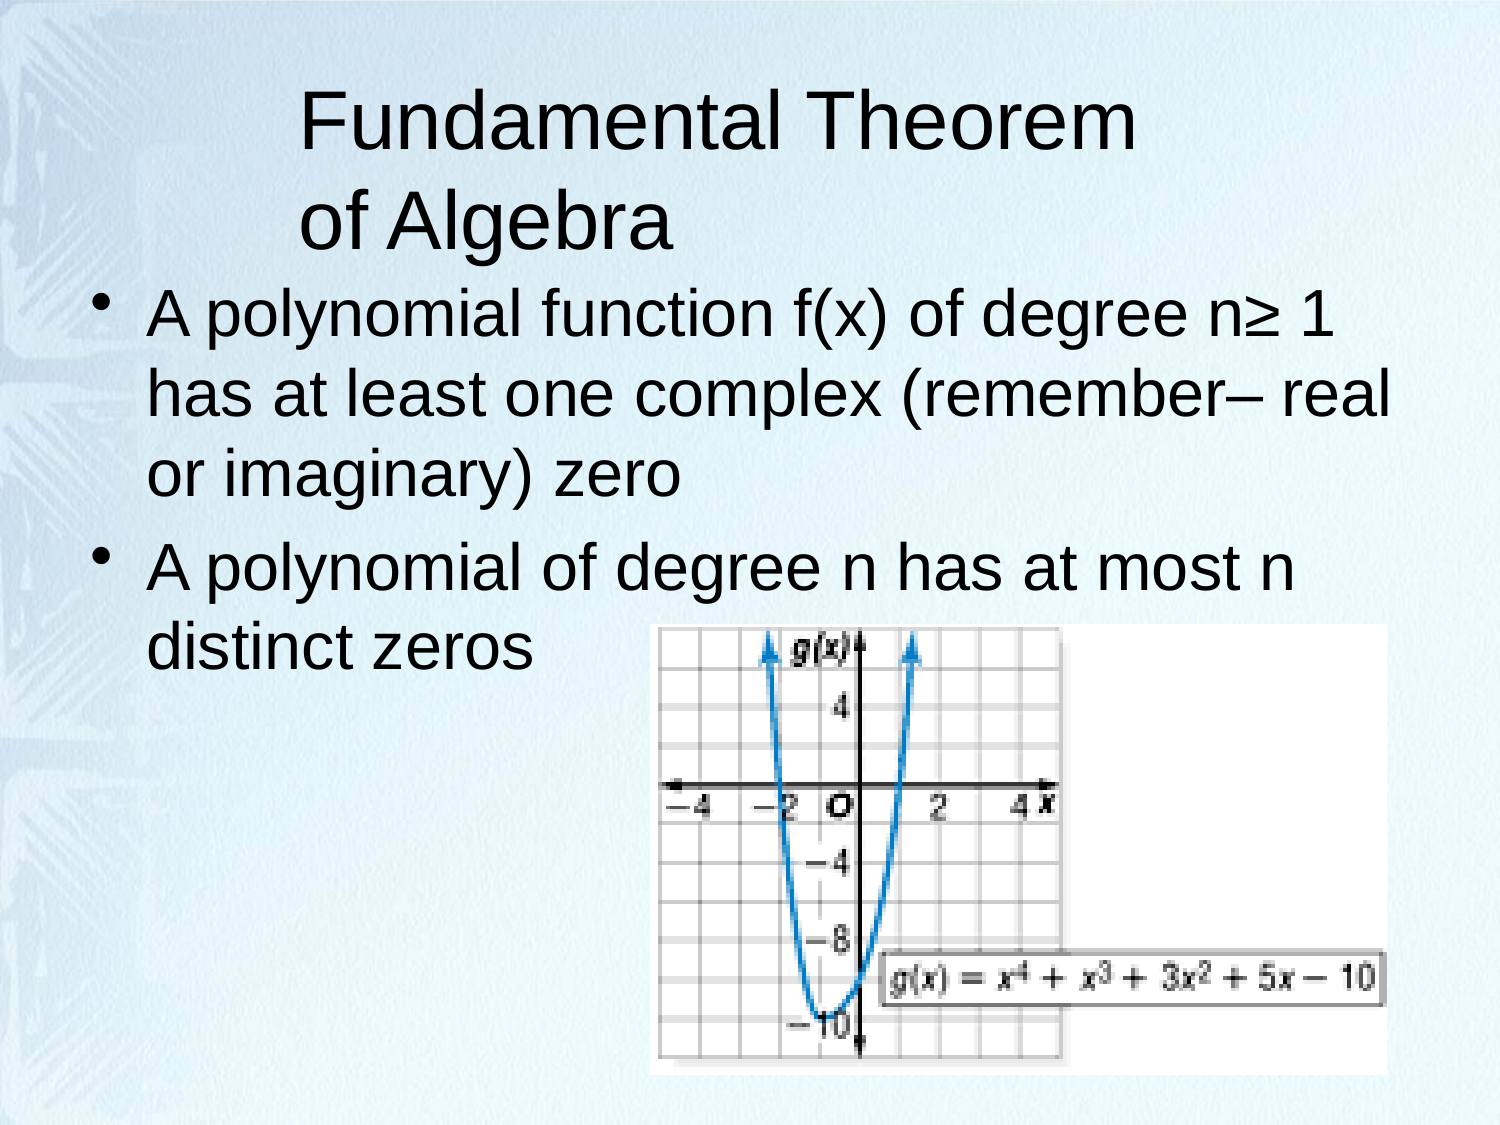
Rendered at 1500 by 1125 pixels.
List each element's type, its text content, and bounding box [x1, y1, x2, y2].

list A polynomial function f(x) of degree n≥ 1 has at least one complex (remember– real or imaginary) zero A polynomial of degree n has at most n distinct zeros [74, 262, 1426, 1006]
title Fundamental Theorem of Algebra [283, 44, 1217, 262]
picture [0, 0, 1500, 1125]
